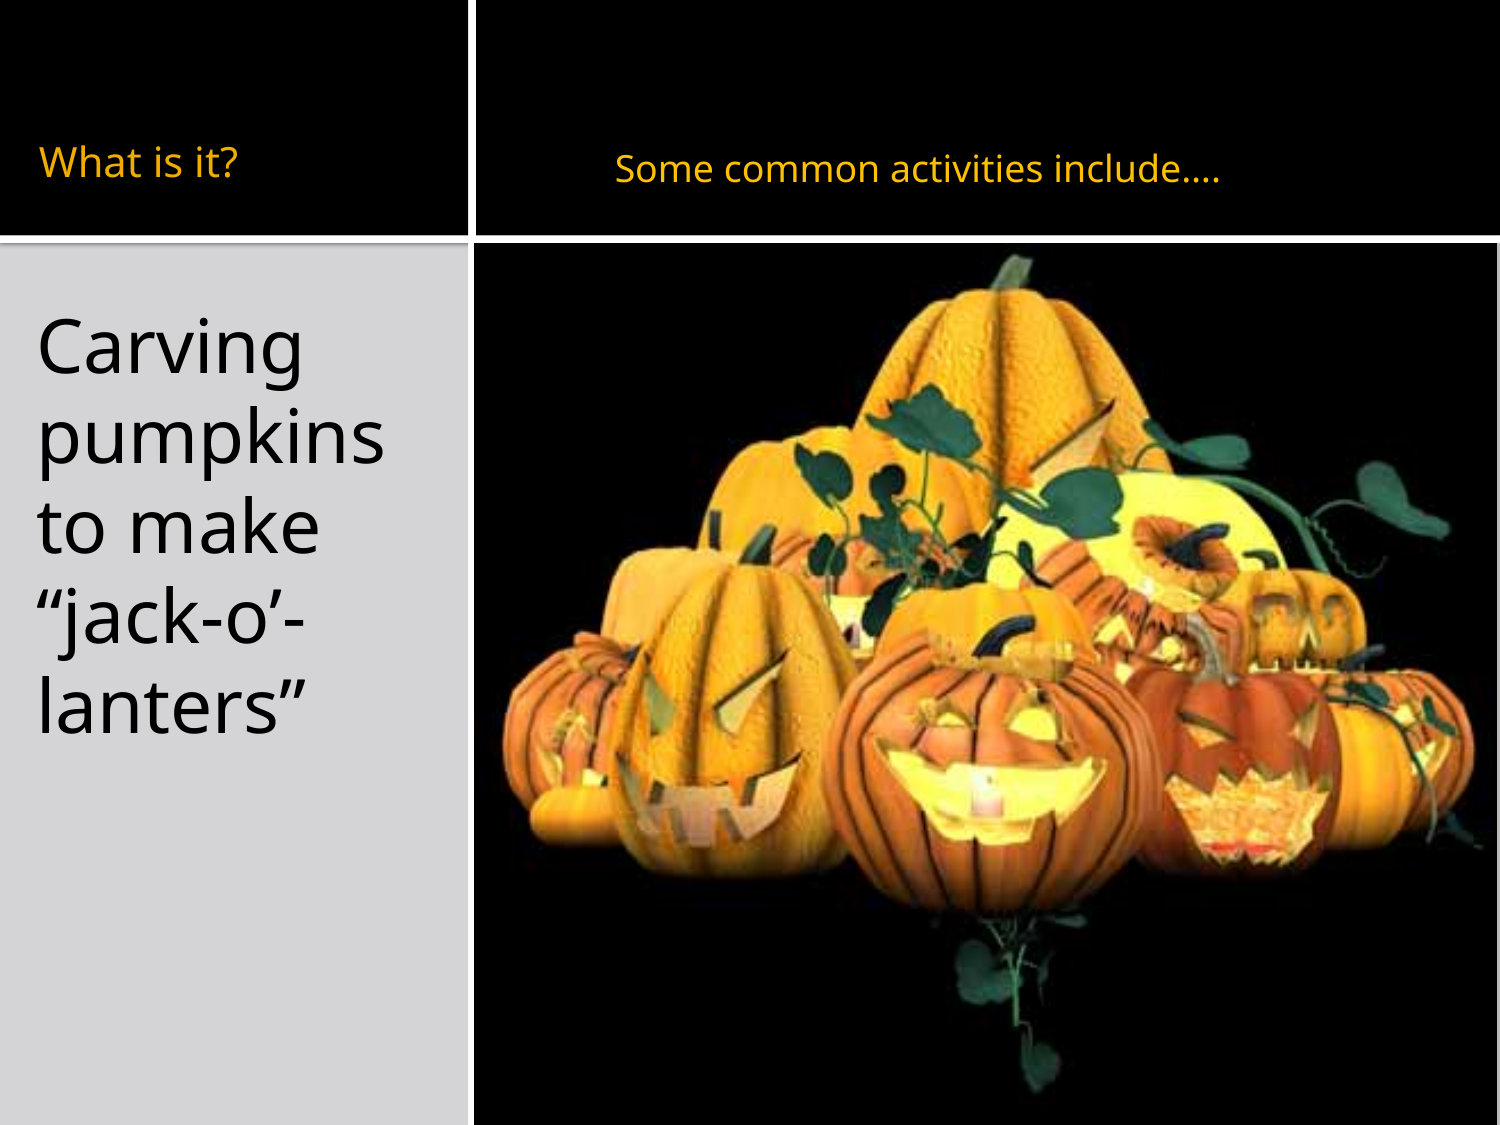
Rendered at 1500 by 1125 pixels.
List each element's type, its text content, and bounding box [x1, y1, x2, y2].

picture [474, 243, 1500, 1125]
text_box Some common activities include…. [599, 137, 1263, 198]
list Carving pumpkins to make “jack-o’-lanters” [26, 283, 433, 1034]
title What is it? [26, 25, 442, 186]
